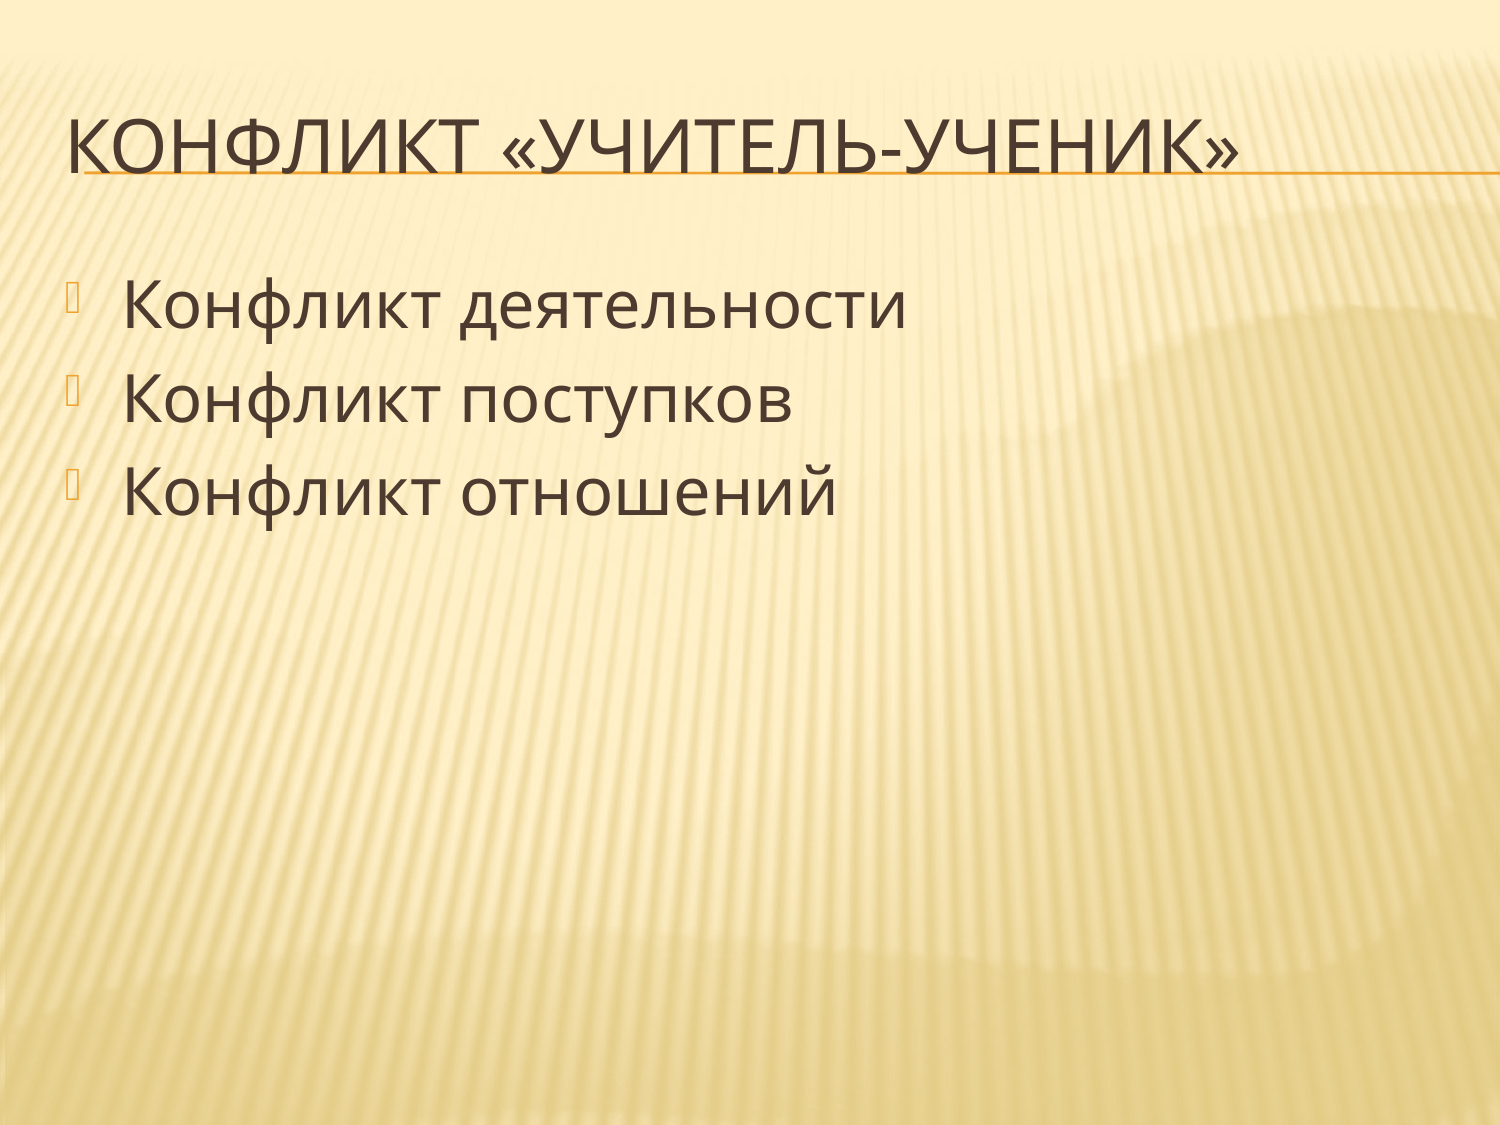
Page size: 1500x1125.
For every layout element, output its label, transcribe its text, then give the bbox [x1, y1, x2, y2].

title Конфликт «учитель-ученик» [50, 75, 1475, 213]
list Конфликт деятельности Конфликт поступков Конфликт отношений [50, 254, 1475, 998]
